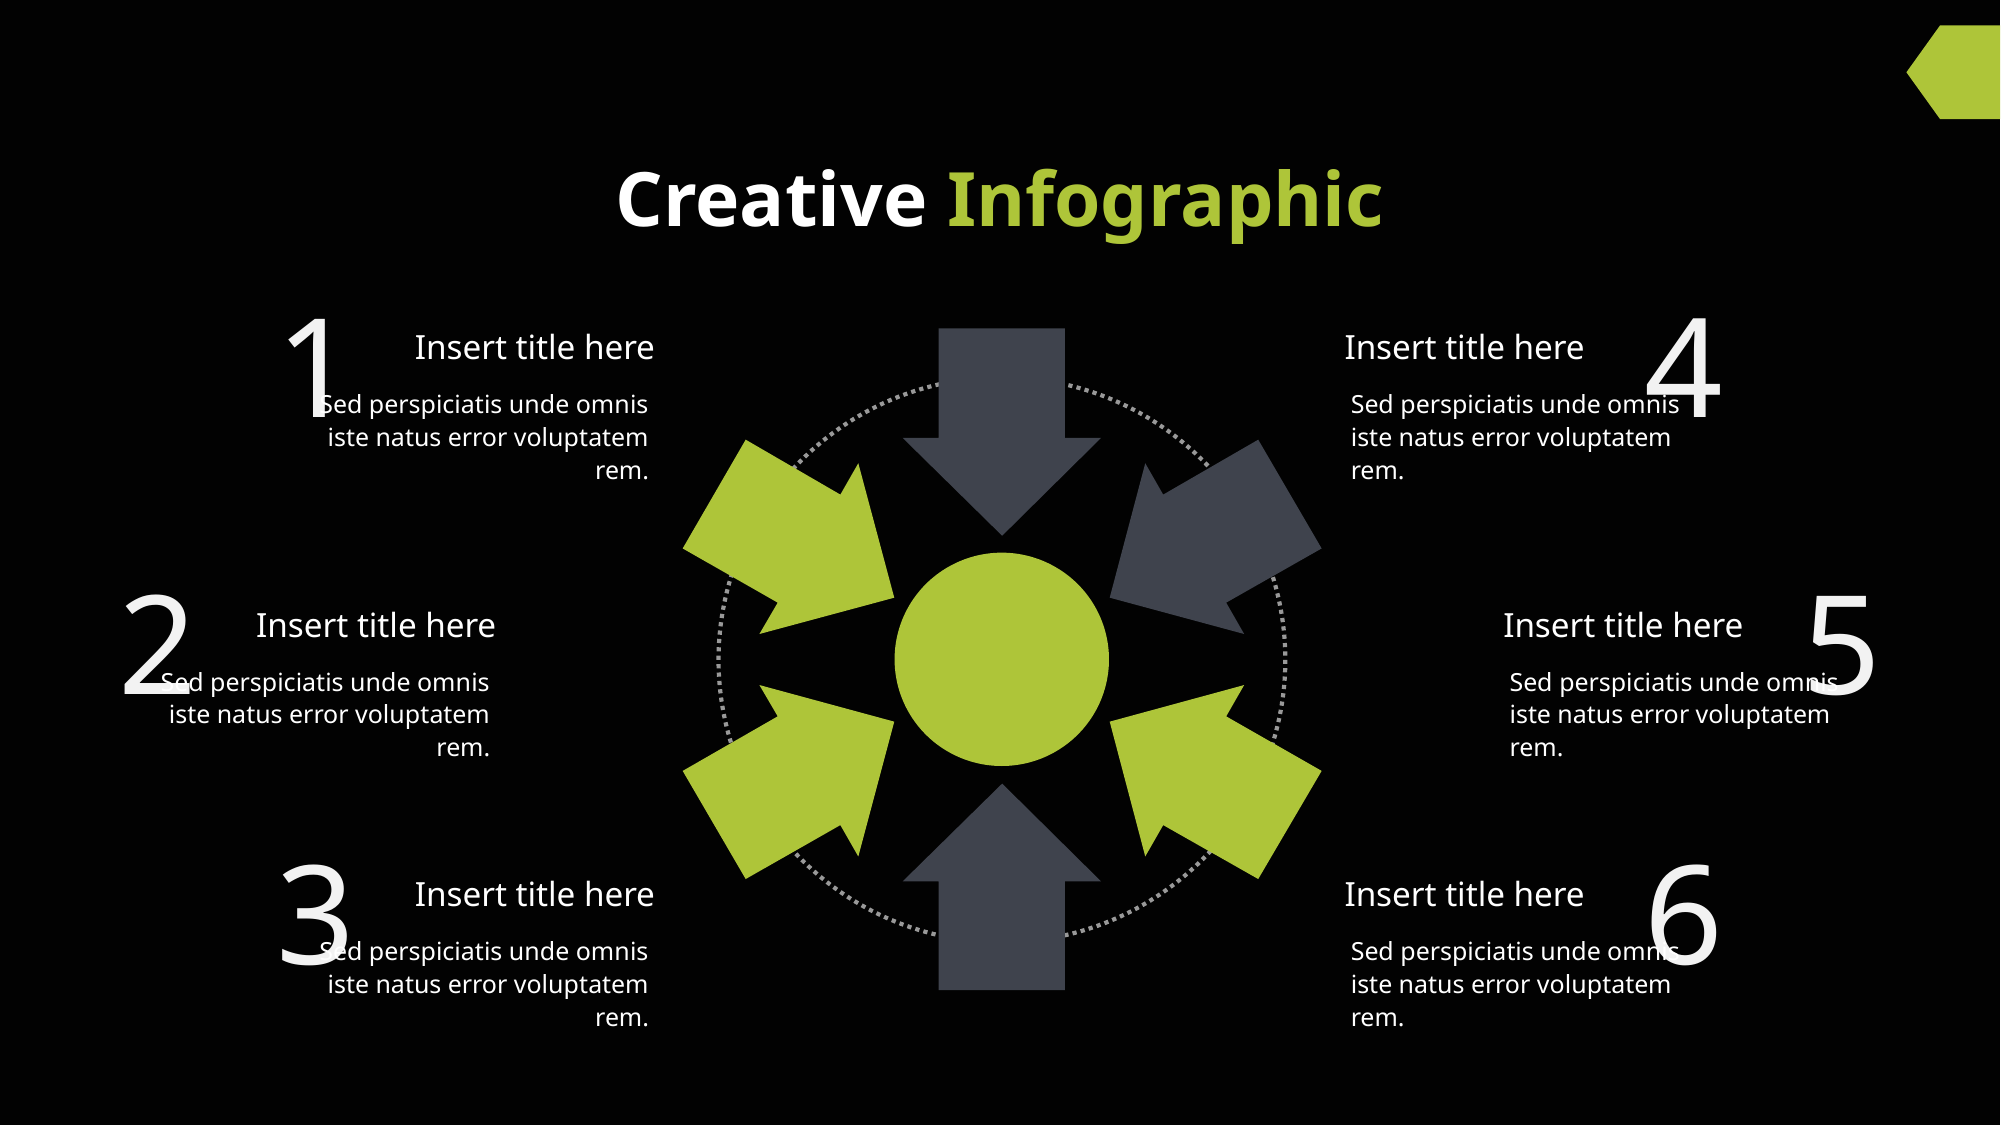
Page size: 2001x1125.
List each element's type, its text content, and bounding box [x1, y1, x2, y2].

text_box 4 [1629, 272, 1738, 452]
text_box 3 [262, 819, 371, 999]
text_box Insert title here [1488, 596, 1759, 652]
text_box Sed perspiciatis unde omnis iste natus error voluptatem rem. [1336, 378, 1722, 492]
text_box [1109, 439, 1322, 635]
text_box Insert title here [400, 865, 671, 921]
text_box Insert title here [1329, 318, 1600, 374]
text_box 5 [1788, 549, 1897, 730]
text_box 6 [1629, 819, 1738, 999]
text_box Sed perspiciatis unde omnis iste natus error voluptatem rem. [119, 655, 506, 770]
text_box Sed perspiciatis unde omnis iste natus error voluptatem rem. [1494, 655, 1881, 770]
text_box [902, 328, 1102, 536]
text_box 1 [262, 272, 371, 452]
text_box 2 [103, 549, 212, 730]
text_box [902, 783, 1102, 991]
text_box Insert title here [400, 318, 671, 374]
text_box Creative Infographic [360, 144, 1640, 250]
text_box Insert title here [1329, 865, 1600, 921]
text_box [717, 383, 1286, 936]
text_box Sed perspiciatis unde omnis iste natus error voluptatem rem. [277, 925, 664, 1039]
text_box [682, 685, 895, 880]
text_box Sed perspiciatis unde omnis iste natus error voluptatem rem. [277, 378, 664, 492]
text_box Insert title here [241, 596, 512, 652]
text_box [682, 439, 895, 635]
text_box [1109, 685, 1322, 880]
text_box Sed perspiciatis unde omnis iste natus error voluptatem rem. [1336, 925, 1722, 1039]
